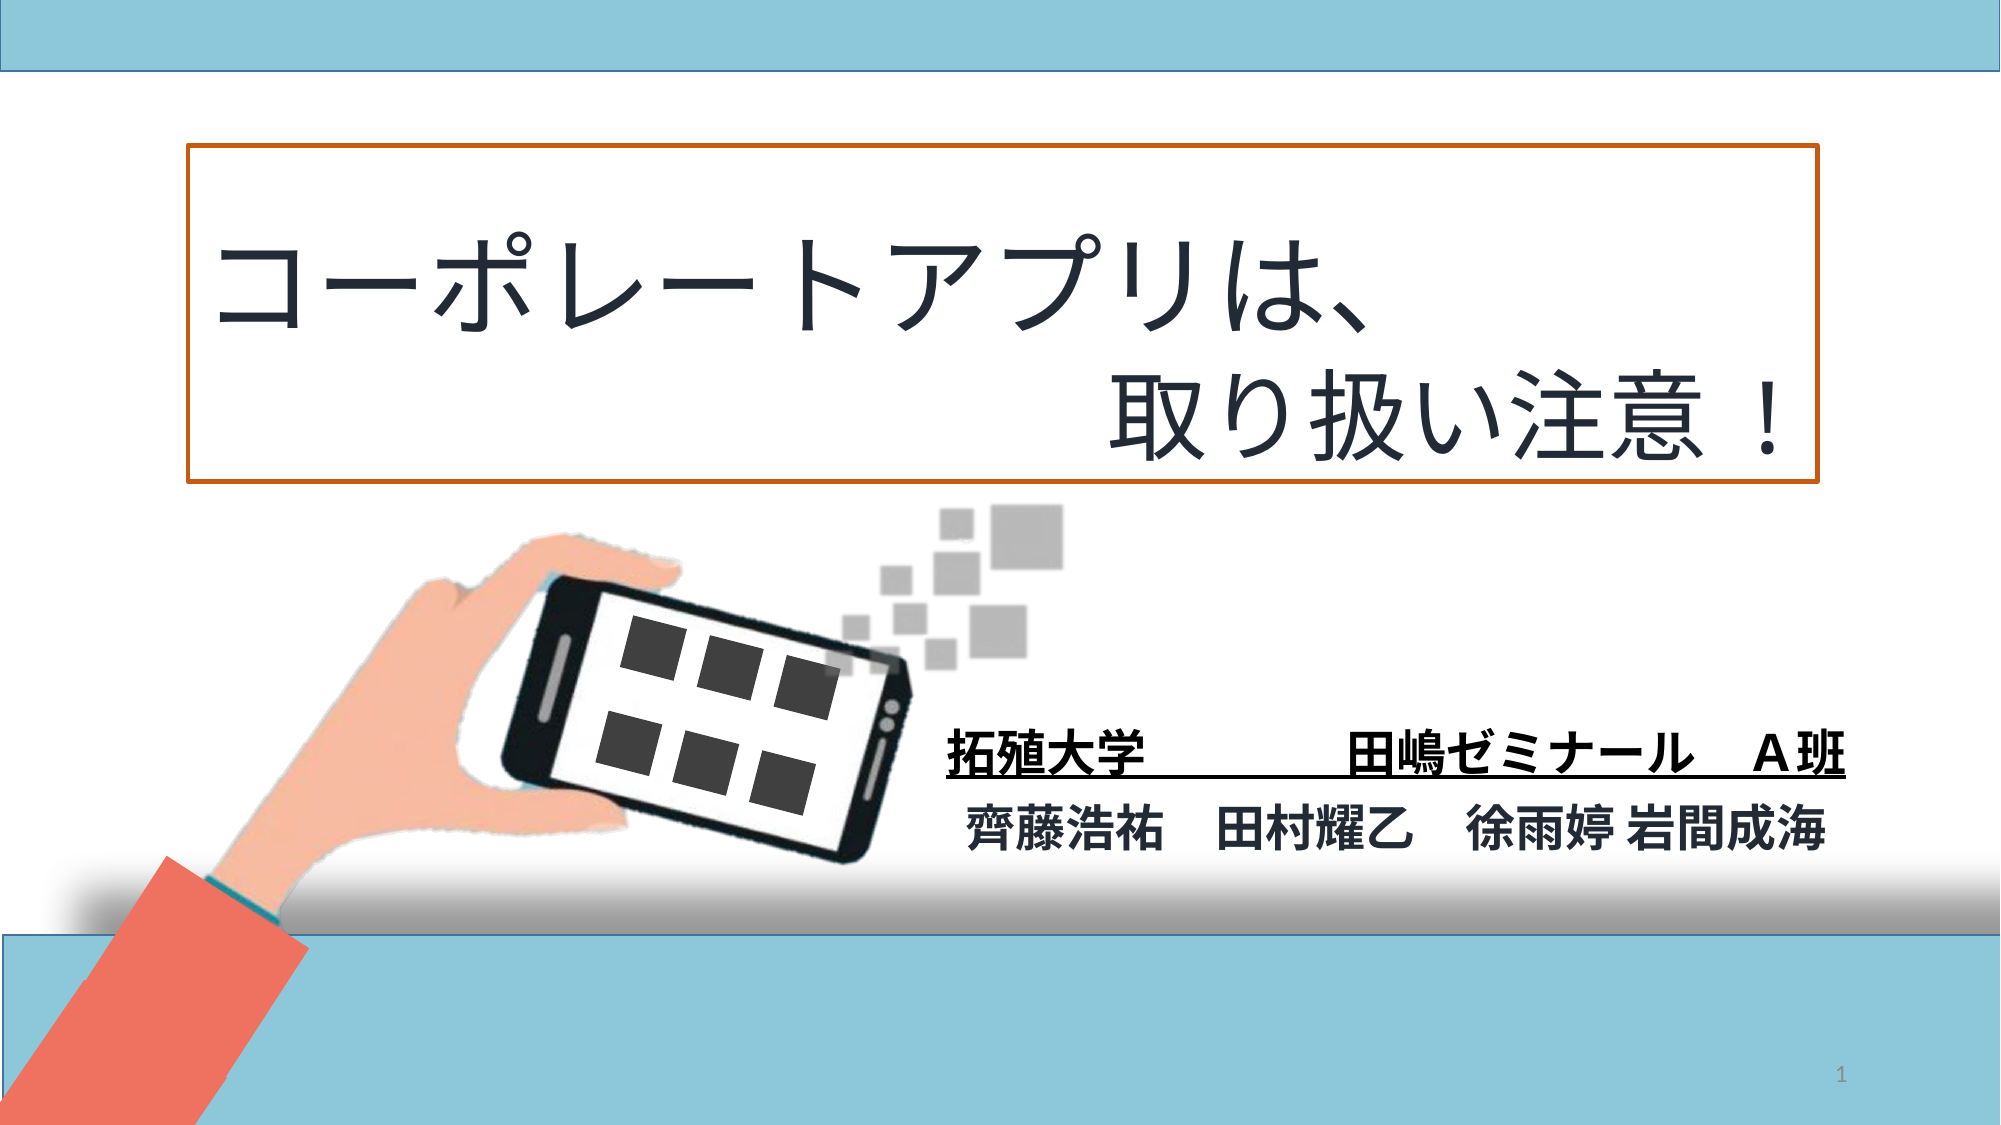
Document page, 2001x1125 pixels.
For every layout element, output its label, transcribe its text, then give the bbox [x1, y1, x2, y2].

subtitle 拓殖大学 田嶋ゼミナール Ａ班 齊藤浩祐 田村耀乙 徐雨婷 岩間成海 [966, 720, 2000, 863]
text_box [0, 0, 2000, 72]
slide_number 1 [1412, 1042, 1863, 1103]
title コーポレートアプリは、 [187, 145, 1818, 482]
text_box [947, 934, 2000, 1125]
text_box 取り扱い注意 ! [1092, 346, 1796, 481]
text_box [0, 502, 947, 1125]
picture [484, 427, 1125, 932]
